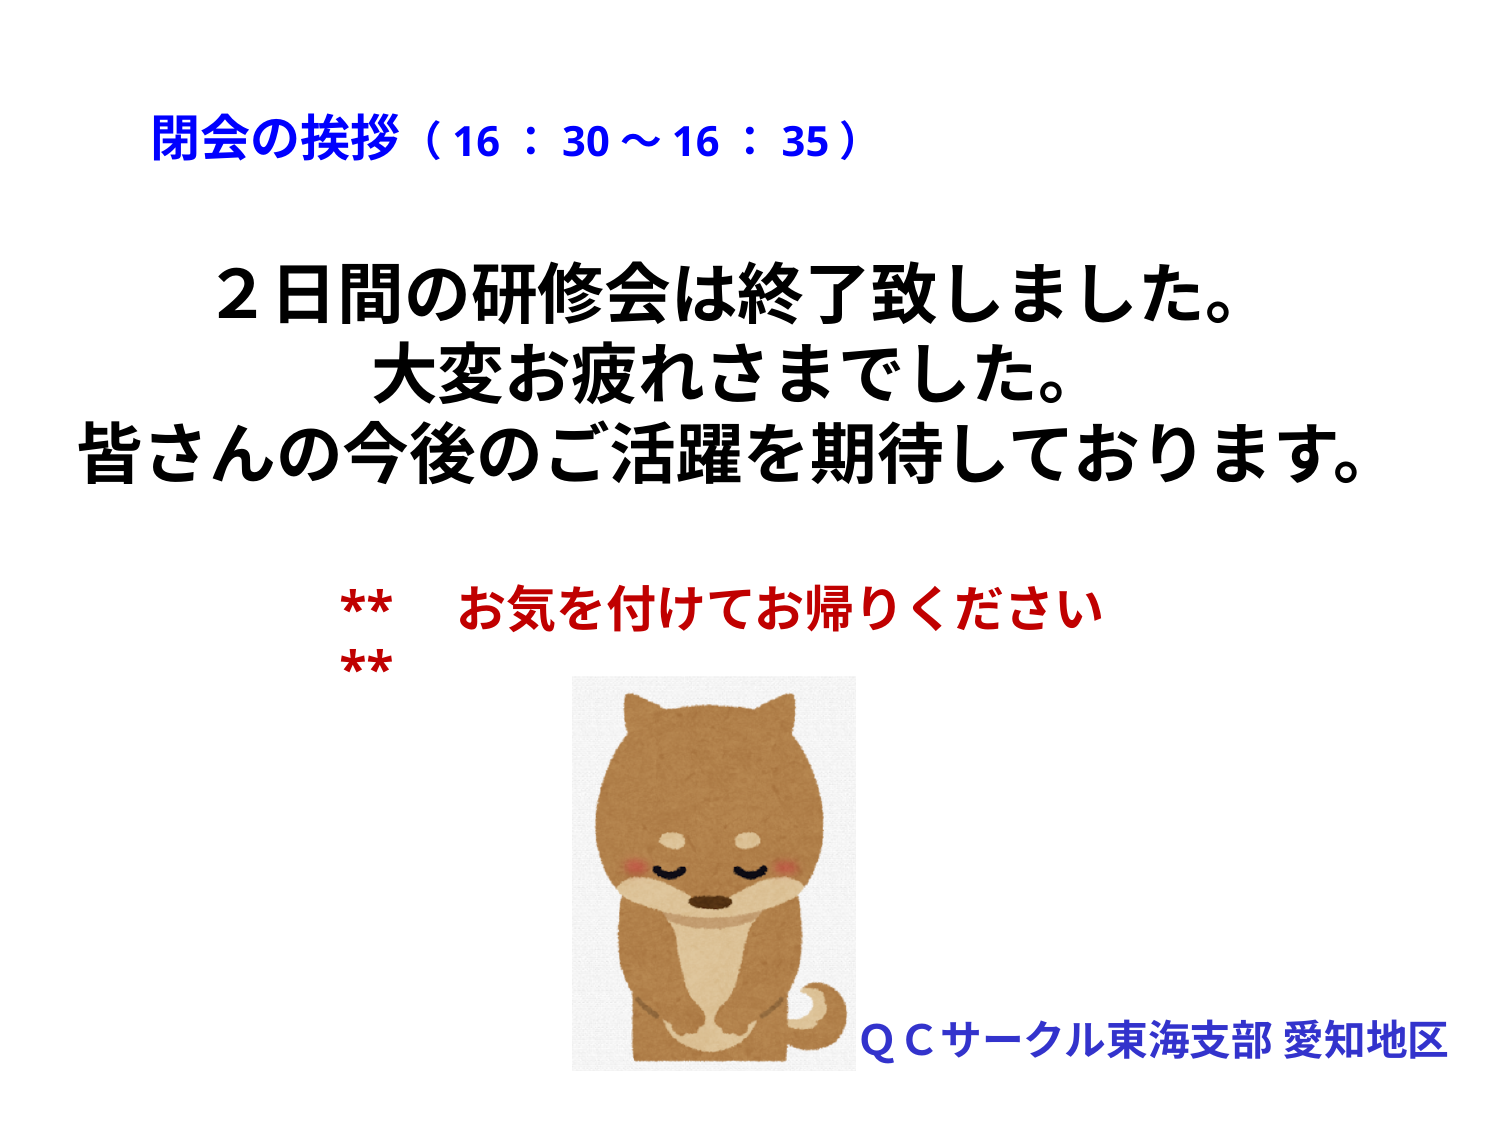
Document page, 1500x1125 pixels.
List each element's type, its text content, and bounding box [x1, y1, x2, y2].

text_box ２日間の研修会は終了致しました。 大変お疲れさまでした。 皆さんの今後のご活躍を期待しております。 [29, 244, 1447, 659]
text_box 閉会の挨拶（16：30～16：35） [135, 98, 1500, 174]
text_box ** お気を付けてお帰りください ** [324, 659, 1226, 676]
picture [572, 675, 856, 1071]
text_box ＱＣサークル東海支部 愛知地区 [860, 1006, 1465, 1072]
